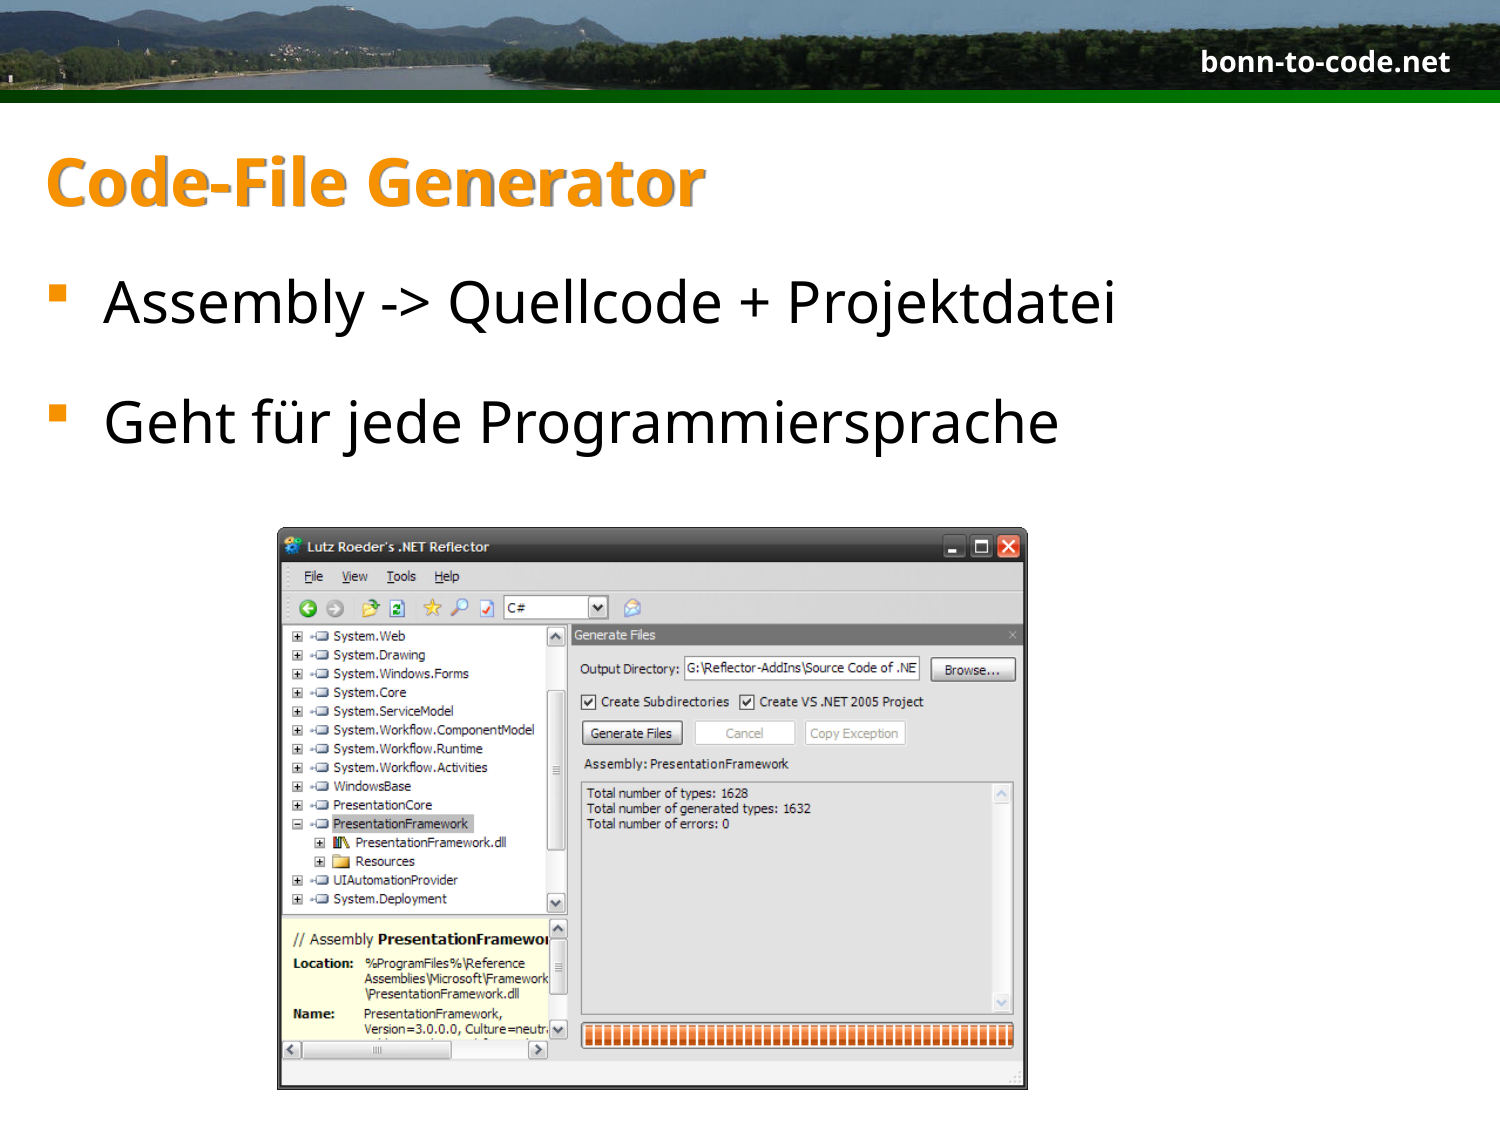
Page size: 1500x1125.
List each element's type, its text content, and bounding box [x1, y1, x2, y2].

picture [277, 526, 1029, 1091]
list Assembly -> Quellcode + Projektdatei Geht für jede Programmiersprache [29, 257, 1471, 1114]
picture [0, 0, 1500, 90]
title Code-File Generator [29, 101, 1471, 257]
